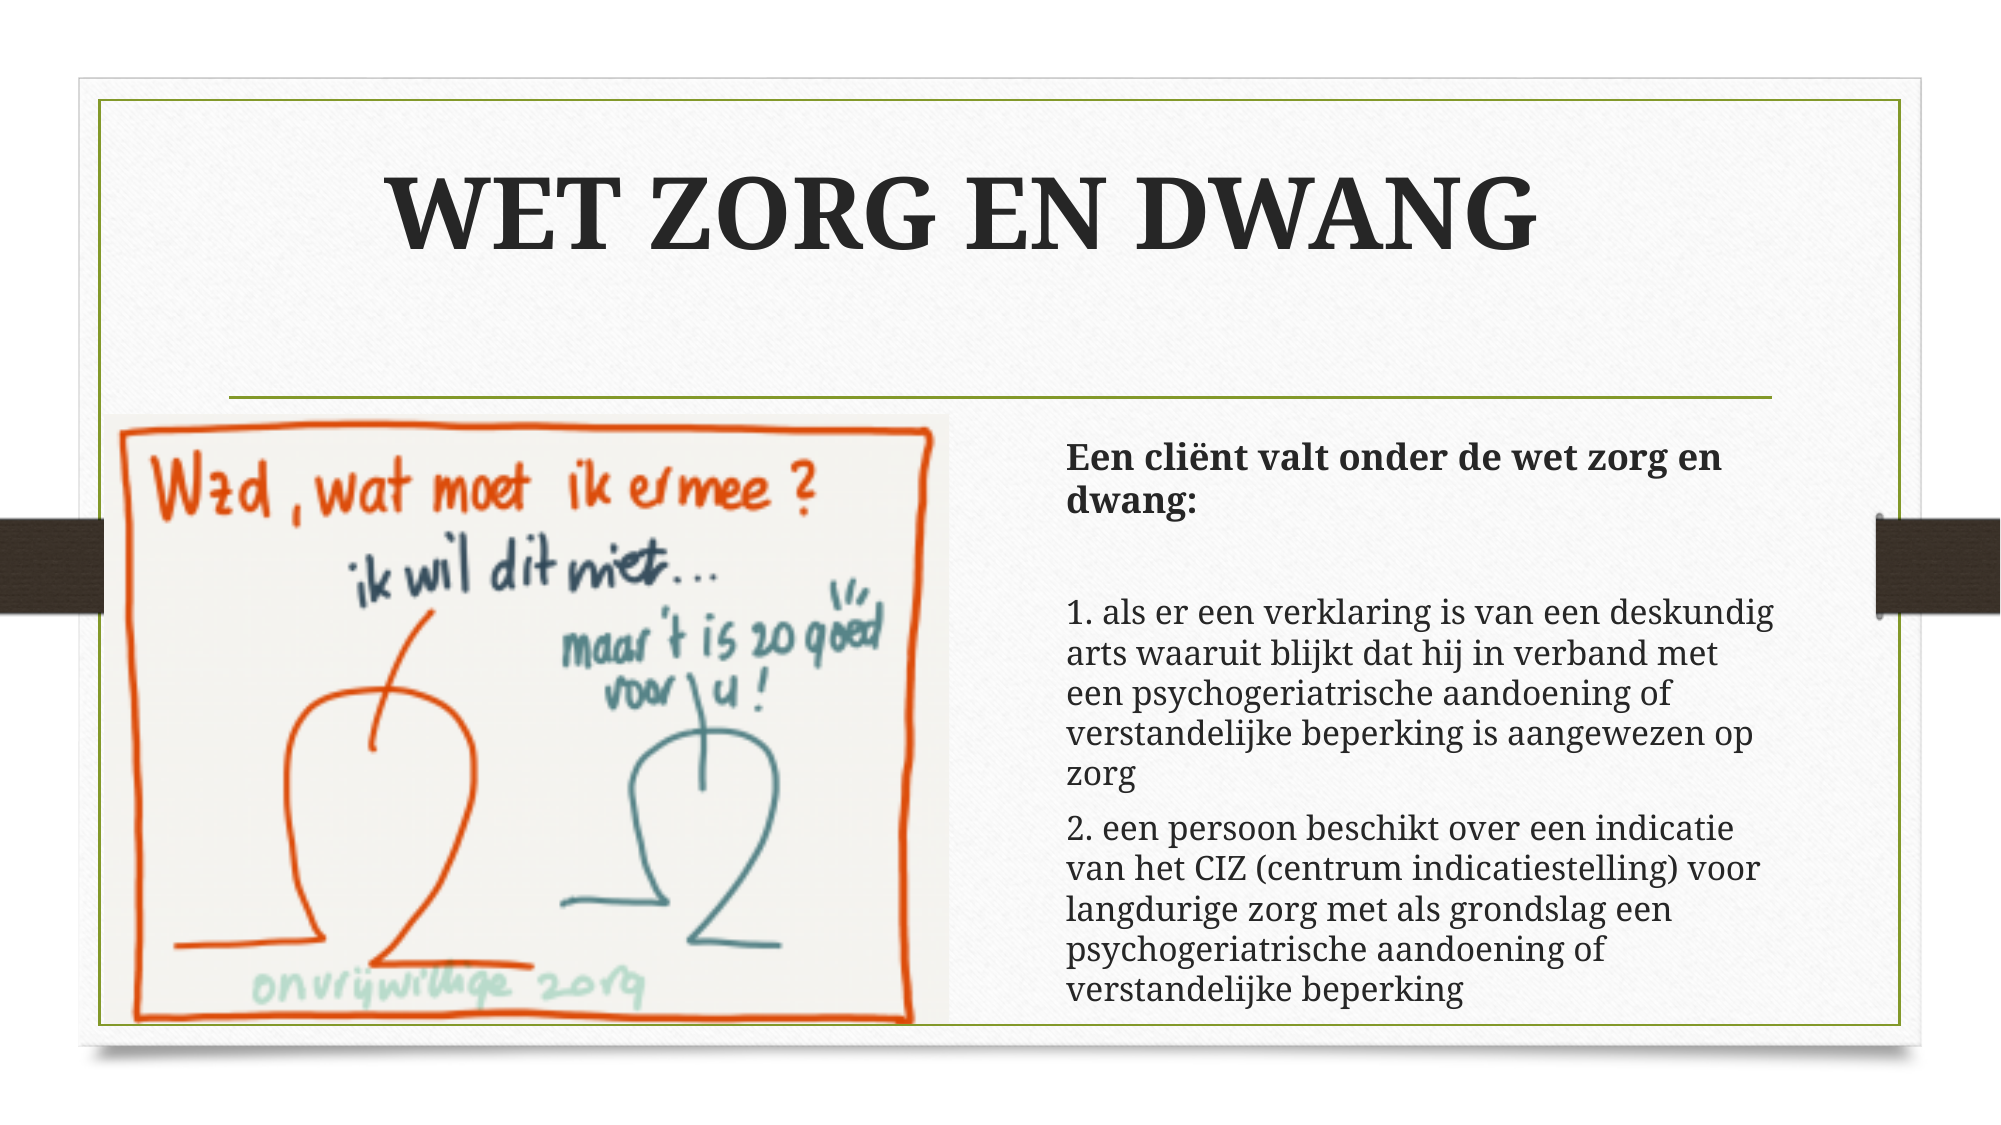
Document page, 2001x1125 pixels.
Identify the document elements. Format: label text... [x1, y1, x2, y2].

picture [0, 0, 2001, 1125]
list Een cliënt valt onder de wet zorg en dwang: 1. als er een verklaring is van een deskundig arts waaruit blijkt dat hij in verband met een psychogeriatrische aandoening of verstandelijke beperking is aangewezen op zorg 2. een persoon beschikt over een indicatie van het CIZ (centrum indicatiestelling) voor langdurige zorg met als grondslag een psychogeriatrische aandoening of verstandelijke beperking [1050, 426, 1795, 1024]
title WET ZORG EN DWANG [130, 63, 1795, 277]
